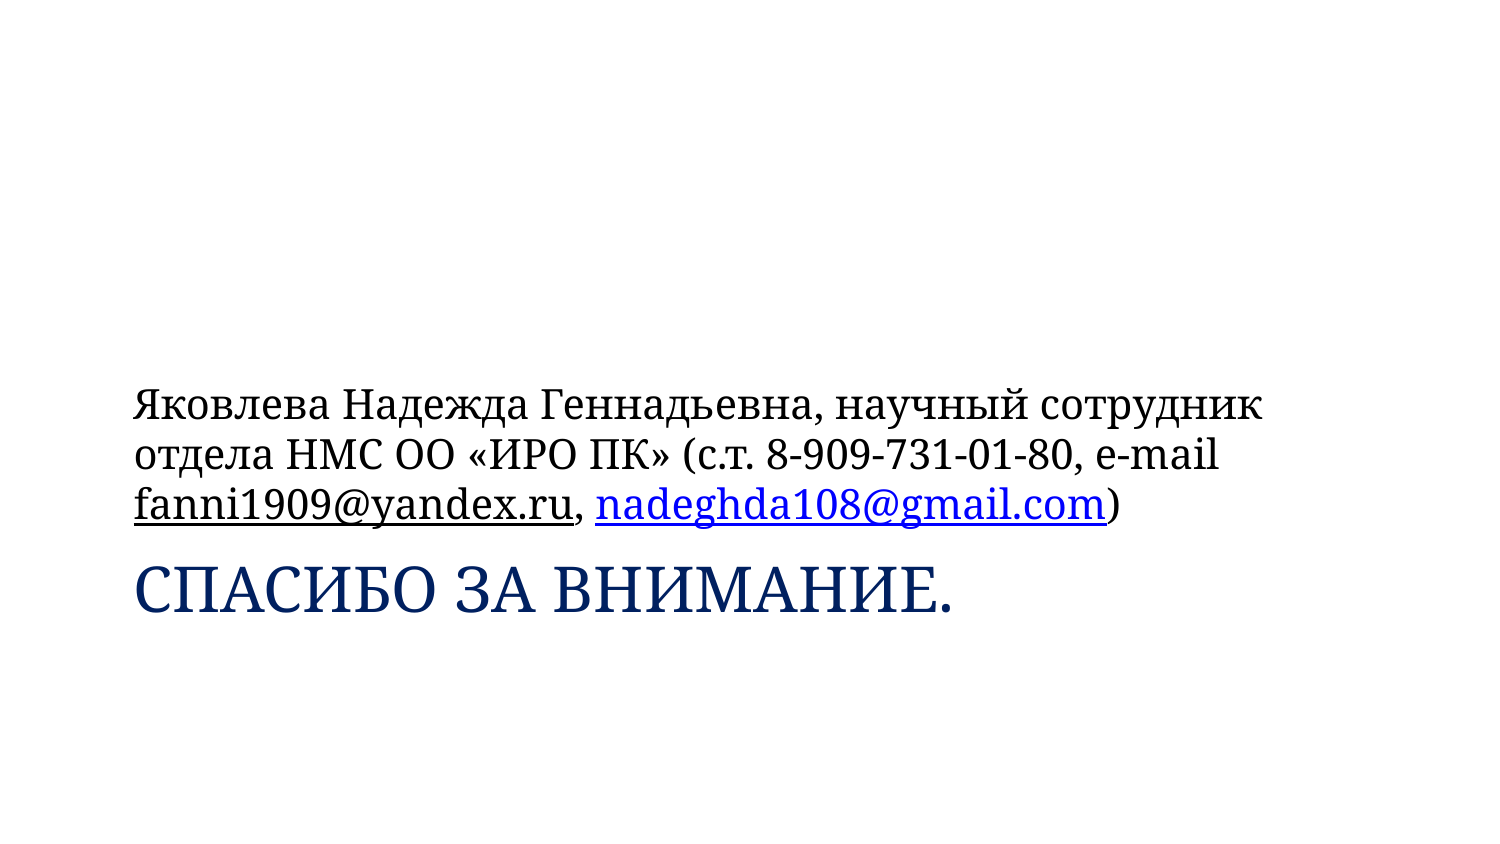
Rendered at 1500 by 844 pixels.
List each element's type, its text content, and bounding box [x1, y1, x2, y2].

list Яковлева Надежда Геннадьевна, научный сотрудник отдела НМС ОО «ИРО ПК» (с.т. 8-909-731-01-80, e-mail fanni1909@yandex.ru, nadeghda108@gmail.com) [118, 357, 1394, 543]
title Спасибо за внимание. [118, 543, 1394, 710]
